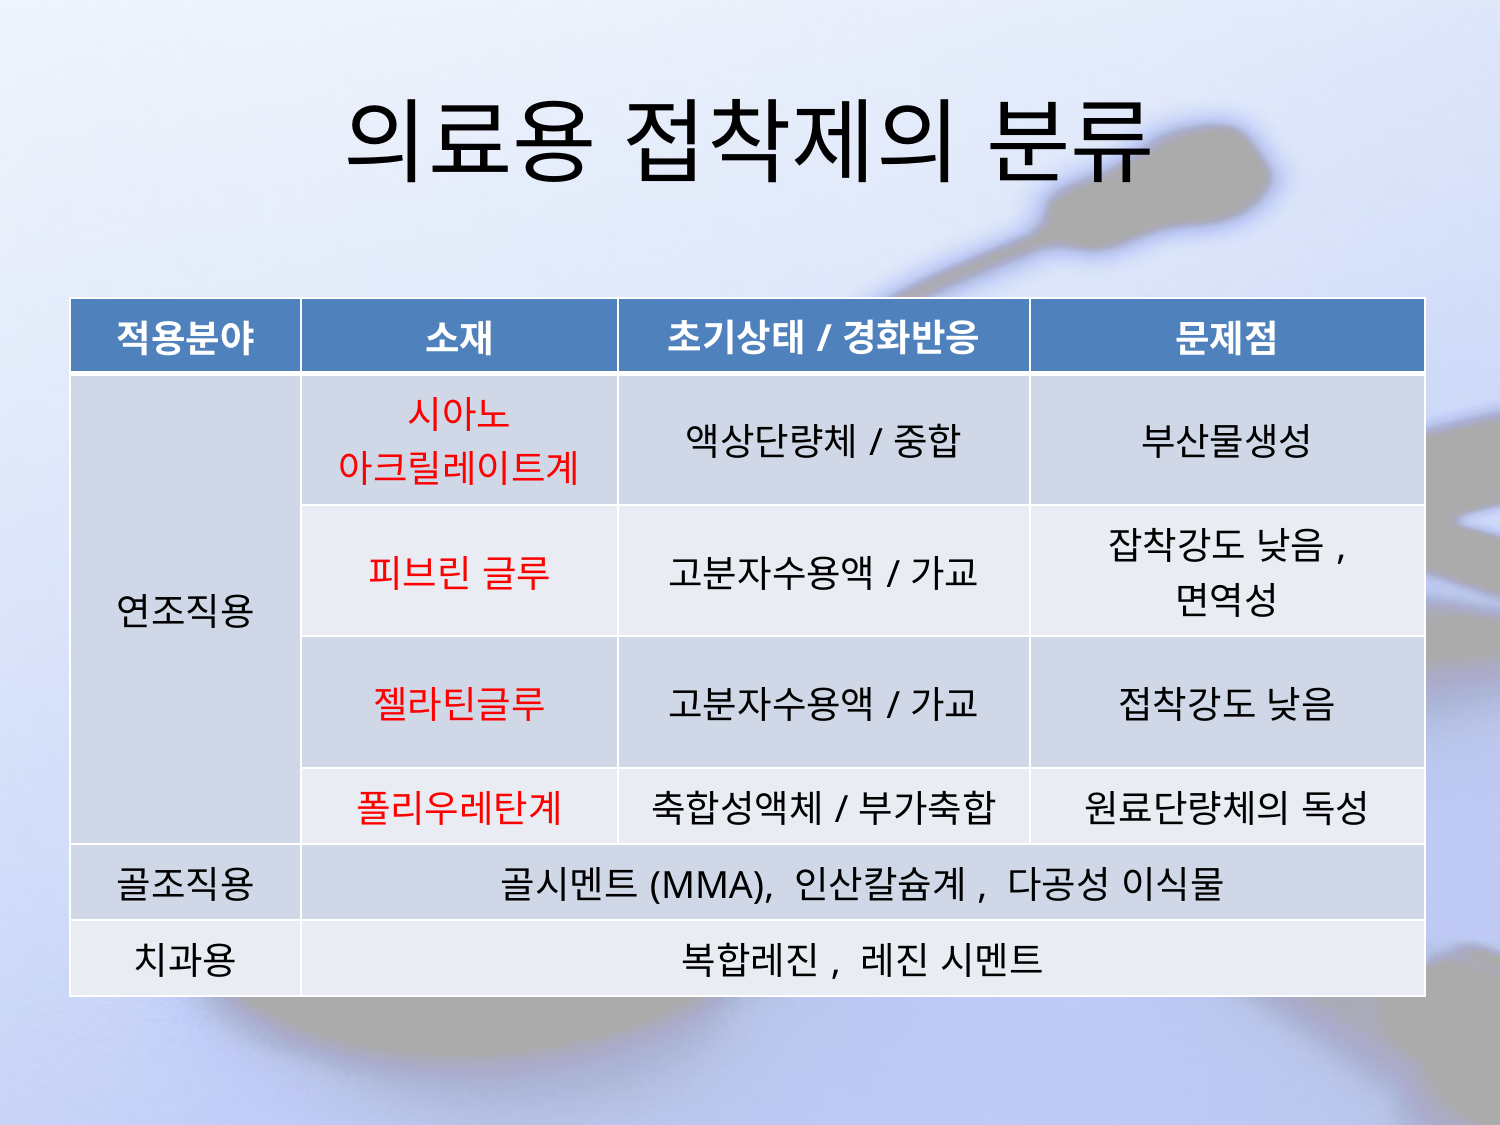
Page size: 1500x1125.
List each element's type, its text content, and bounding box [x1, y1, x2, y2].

title 의료용 접착제의 분류 [75, 45, 1425, 233]
table_cell 피브린 글루 [302, 506, 617, 635]
table_cell 잡착강도 낮음, 면역성 [1031, 506, 1424, 635]
table_cell 치과용 [71, 921, 300, 995]
table_cell 시아노 아크릴레이트계 [302, 376, 617, 504]
table_cell 액상단량체/중합 [619, 376, 1029, 504]
table_header 소재 [302, 299, 617, 371]
table_cell 축합성액체/부가축합 [619, 769, 1029, 843]
table_header 초기상태/경화반응 [619, 299, 1029, 371]
table_cell 접착강도 낮음 [1031, 637, 1424, 767]
table_cell 복합레진, 레진 시멘트 [302, 921, 1424, 995]
table_cell 골시멘트(MMA), 인산칼슘계, 다공성 이식물 [302, 845, 1424, 919]
table_cell 고분자수용액/가교 [619, 637, 1029, 767]
table_cell 젤라틴글루 [302, 637, 617, 767]
table_cell 부산물생성 [1031, 376, 1424, 504]
table_cell 골조직용 [71, 845, 300, 919]
table_cell 폴리우레탄계 [302, 769, 617, 843]
table_cell 원료단량체의 독성 [1031, 769, 1424, 843]
table_header 적용분야 [71, 299, 300, 371]
table_header 문제점 [1031, 299, 1424, 371]
table_cell 고분자수용액/가교 [619, 506, 1029, 635]
table_cell 연조직용 [71, 376, 300, 843]
